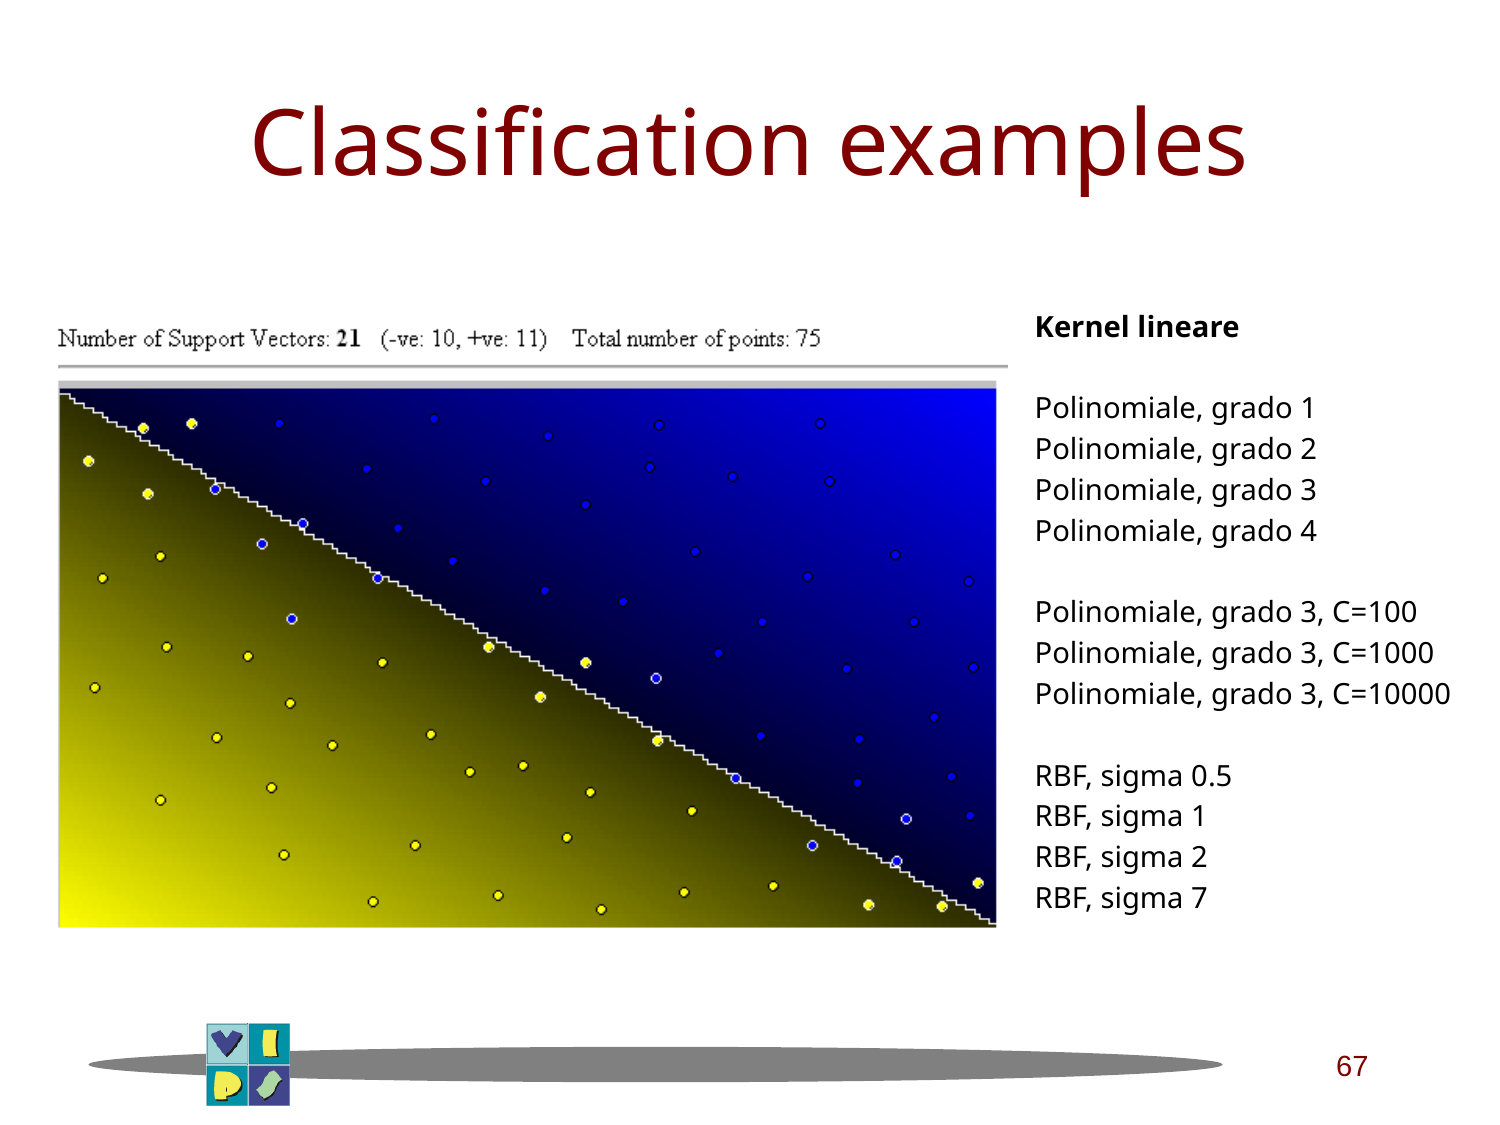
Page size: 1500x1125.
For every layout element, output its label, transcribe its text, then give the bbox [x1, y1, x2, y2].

picture [206, 1023, 290, 1106]
picture [46, 316, 1008, 938]
title Classification examples [75, 45, 1425, 233]
slide_number 67 [1033, 1039, 1384, 1118]
list Kernel lineare Polinomiale, grado 1 Polinomiale, grado 2 Polinomiale, grado 3 Polinomiale, grado 4 Polinomiale, grado 3, C=100 Polinomiale, grado 3, C=1000 Polinomiale, grado 3, C=10000 RBF, sigma 0.5 RBF, sigma 1 RBF, sigma 2 RBF, sigma 7 [1019, 300, 1500, 997]
